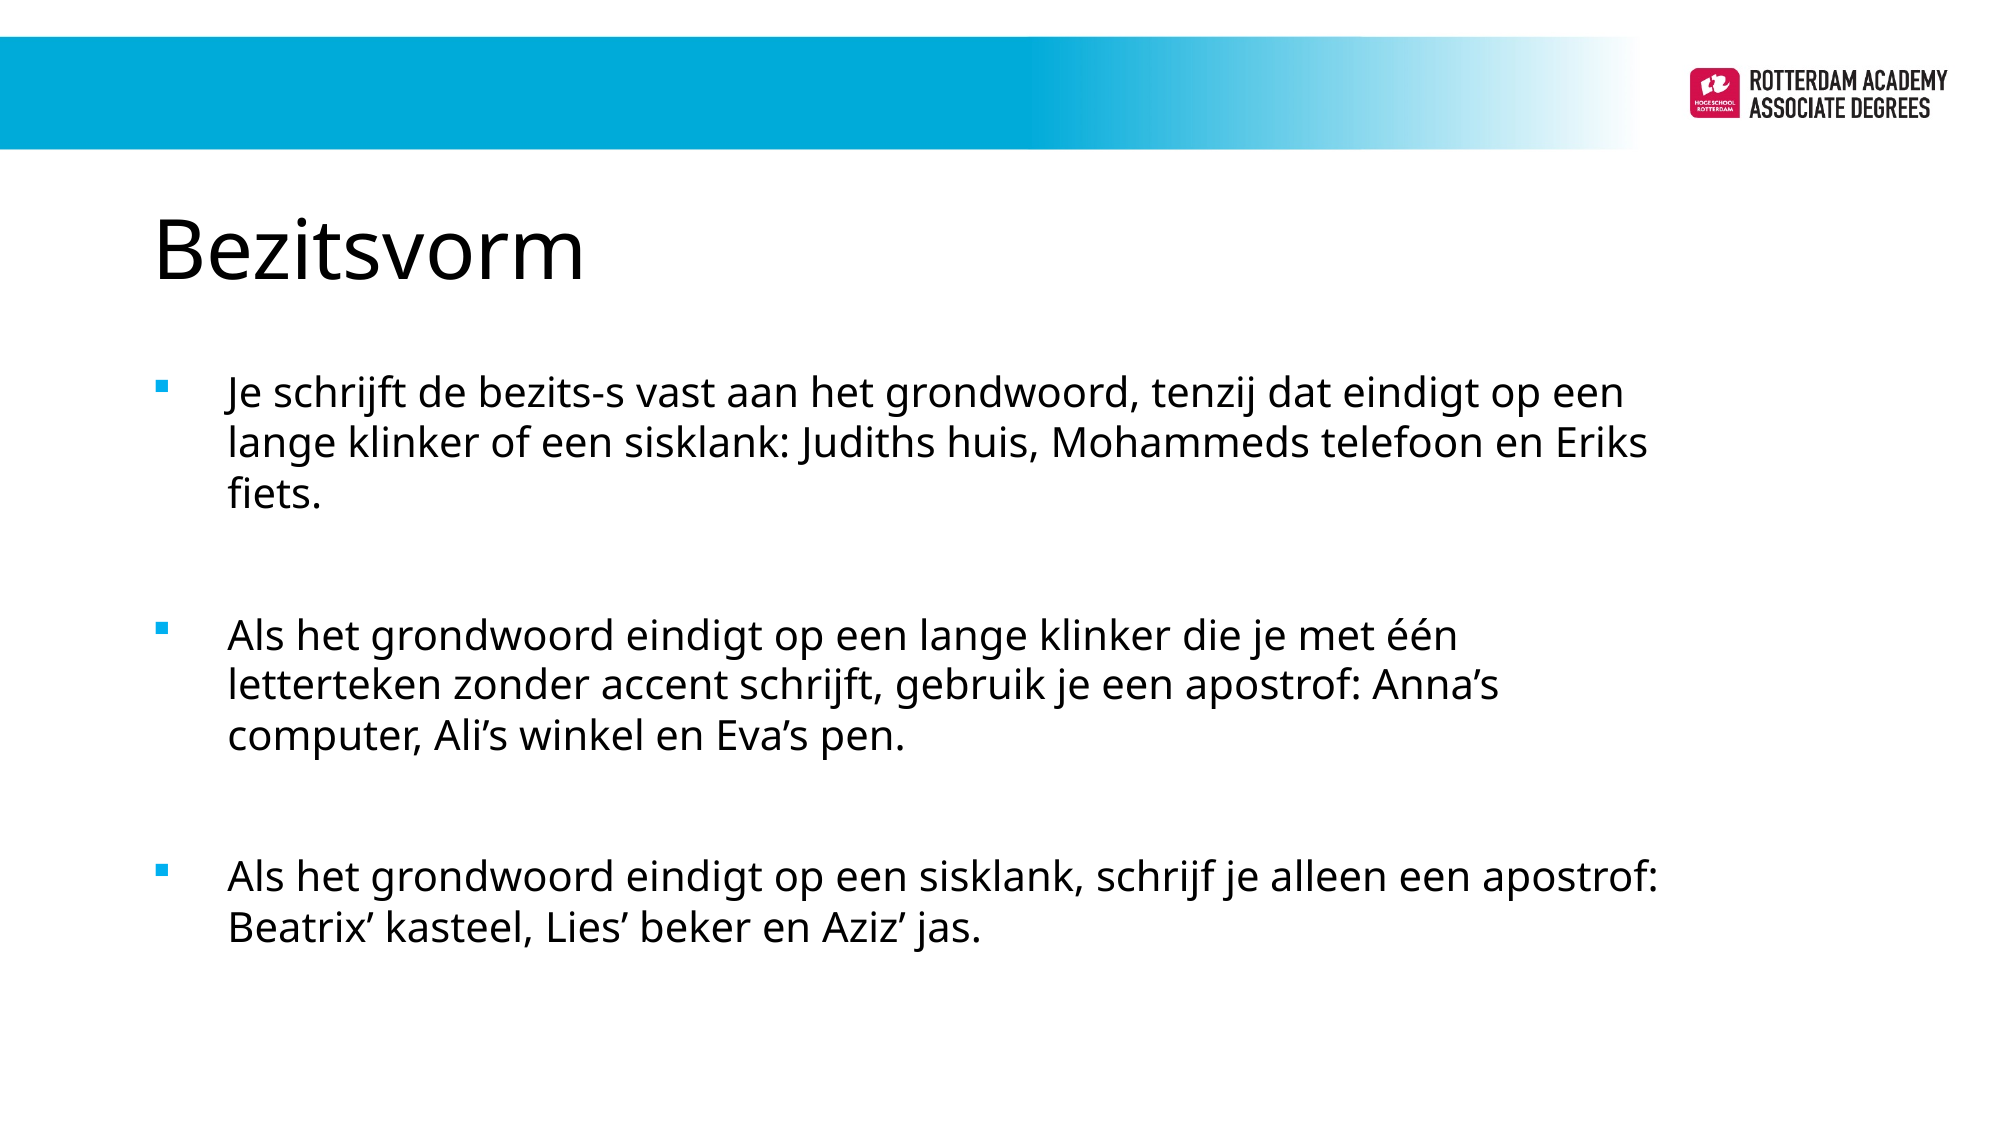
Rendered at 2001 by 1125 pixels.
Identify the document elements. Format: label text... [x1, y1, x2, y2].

title Bezitsvorm [137, 175, 1863, 329]
picture [0, 0, 2000, 184]
list Je schrijft de bezits-s vast aan het grondwoord, tenzij dat eindigt op een lange klinker of een sisklank: Judiths huis, Mohammeds telefoon en Eriks fiets. Als het grondwoord eindigt op een lange klinker die je met één letterteken zonder accent schrijft, gebruik je een apostrof: Anna’s computer, Ali’s winkel en Eva’s pen. Als het grondwoord eindigt op een sisklank, schrijf je alleen een apostrof: Beatrix’ kasteel, Lies’ beker en Aziz’ jas. [137, 358, 1699, 1053]
